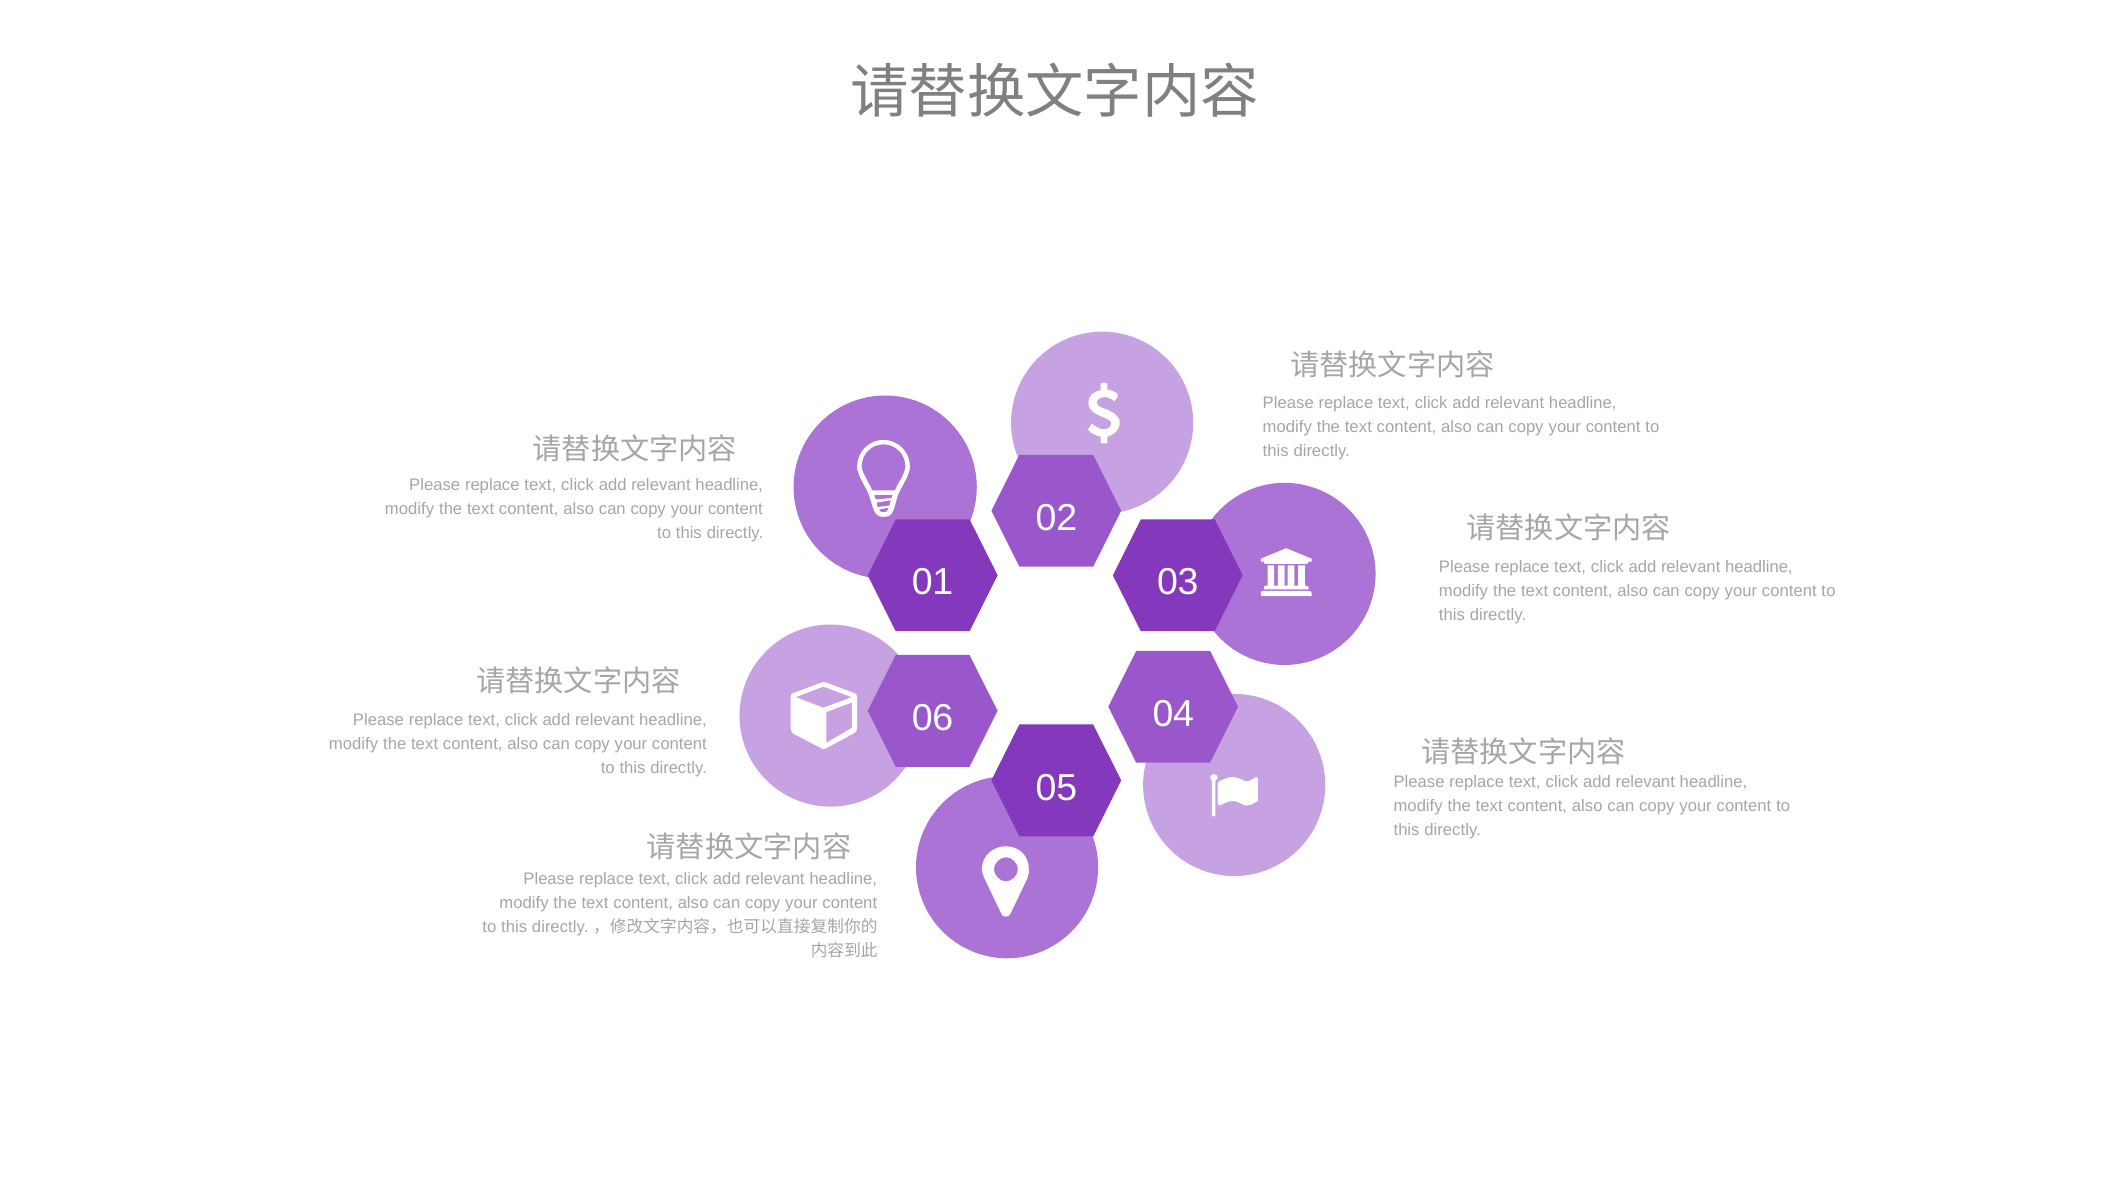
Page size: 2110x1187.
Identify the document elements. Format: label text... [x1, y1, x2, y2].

text_box [1087, 382, 1120, 444]
text_box [1260, 548, 1312, 564]
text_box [366, 423, 764, 541]
text_box [1260, 565, 1312, 597]
text_box [793, 395, 977, 577]
text_box [1217, 777, 1258, 806]
text_box 06 [866, 653, 999, 768]
text_box [857, 439, 910, 517]
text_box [1262, 339, 1663, 459]
text_box [1210, 774, 1218, 817]
text_box 02 [990, 453, 1123, 568]
text_box 05 [990, 723, 1123, 838]
text_box [1142, 693, 1326, 877]
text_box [1393, 726, 1794, 838]
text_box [480, 821, 878, 962]
text_box [915, 777, 1099, 959]
text_box [1211, 482, 1377, 666]
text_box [310, 655, 708, 776]
text_box [790, 682, 858, 750]
text_box 请替换文字内容 [820, 32, 1289, 124]
text_box [738, 623, 906, 808]
text_box 03 [1111, 518, 1244, 633]
text_box 04 [1107, 649, 1240, 764]
text_box [981, 846, 1029, 917]
text_box 01 [866, 518, 999, 633]
text_box [1010, 331, 1194, 513]
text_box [1439, 502, 1839, 622]
